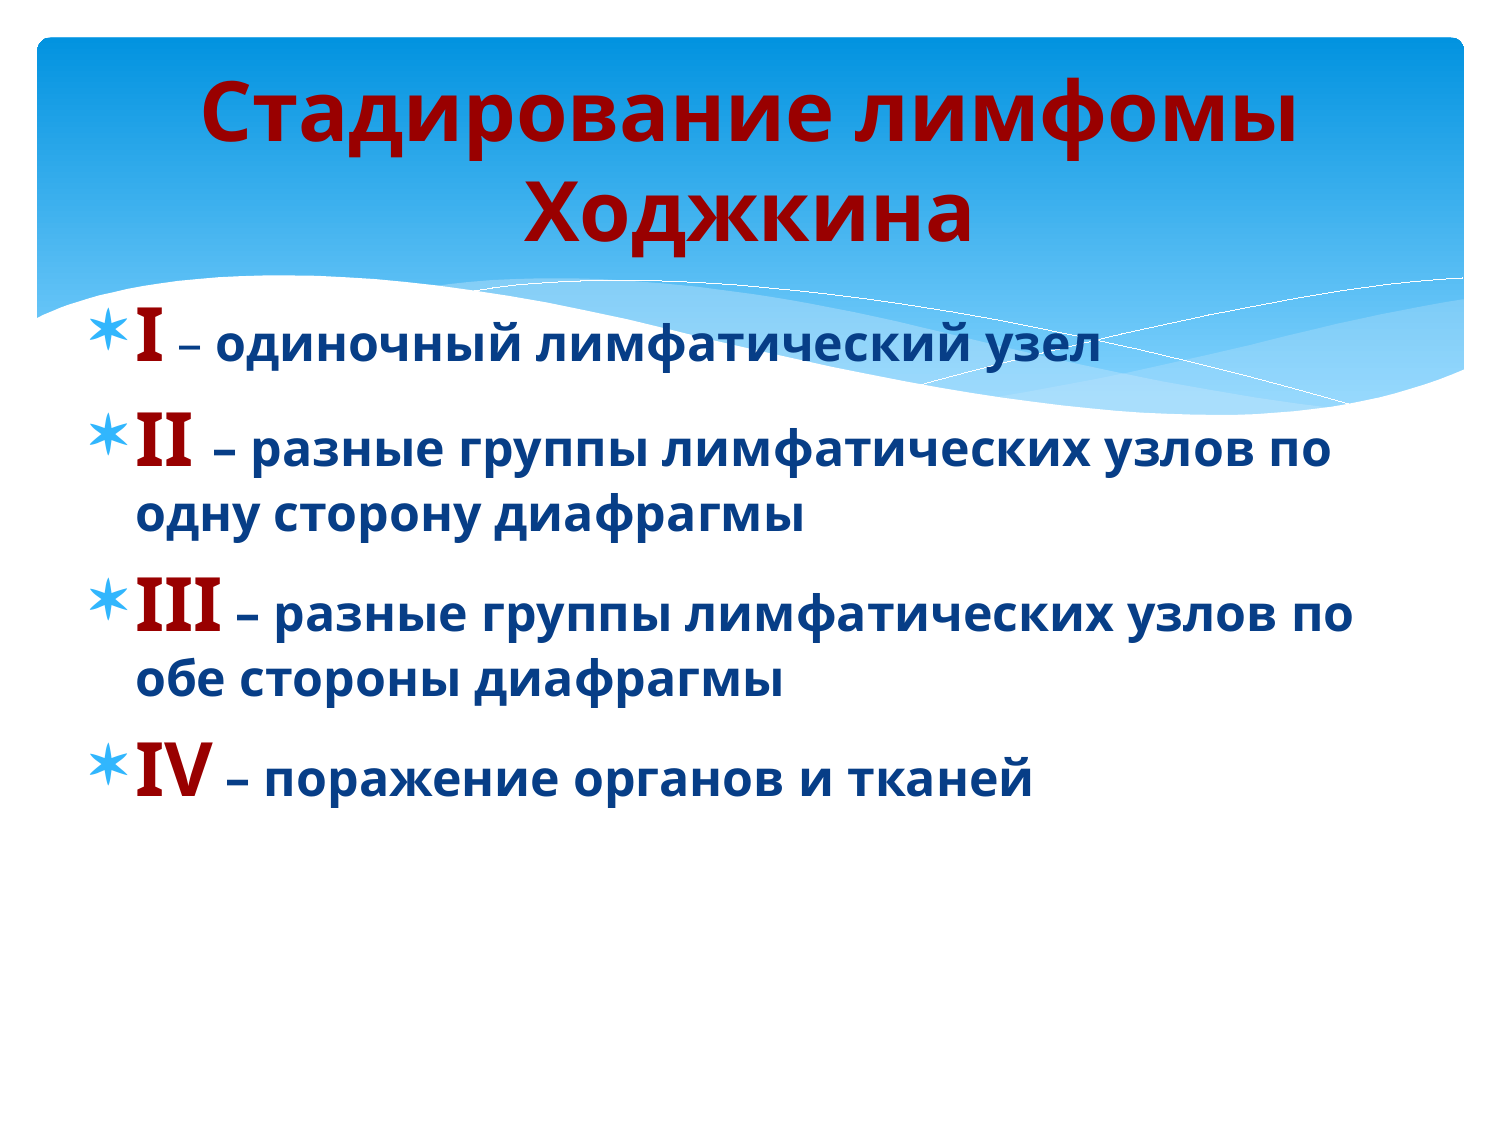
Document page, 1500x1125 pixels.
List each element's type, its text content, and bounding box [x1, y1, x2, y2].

title Стадирование лимфомы Ходжкина [75, 55, 1425, 261]
list I – одиночный лимфатический узел II – разные группы лимфатических узлов по одну сторону диафрагмы III – разные группы лимфатических узлов по обе стороны диафрагмы IV – поражение органов и тканей [75, 279, 1425, 1106]
